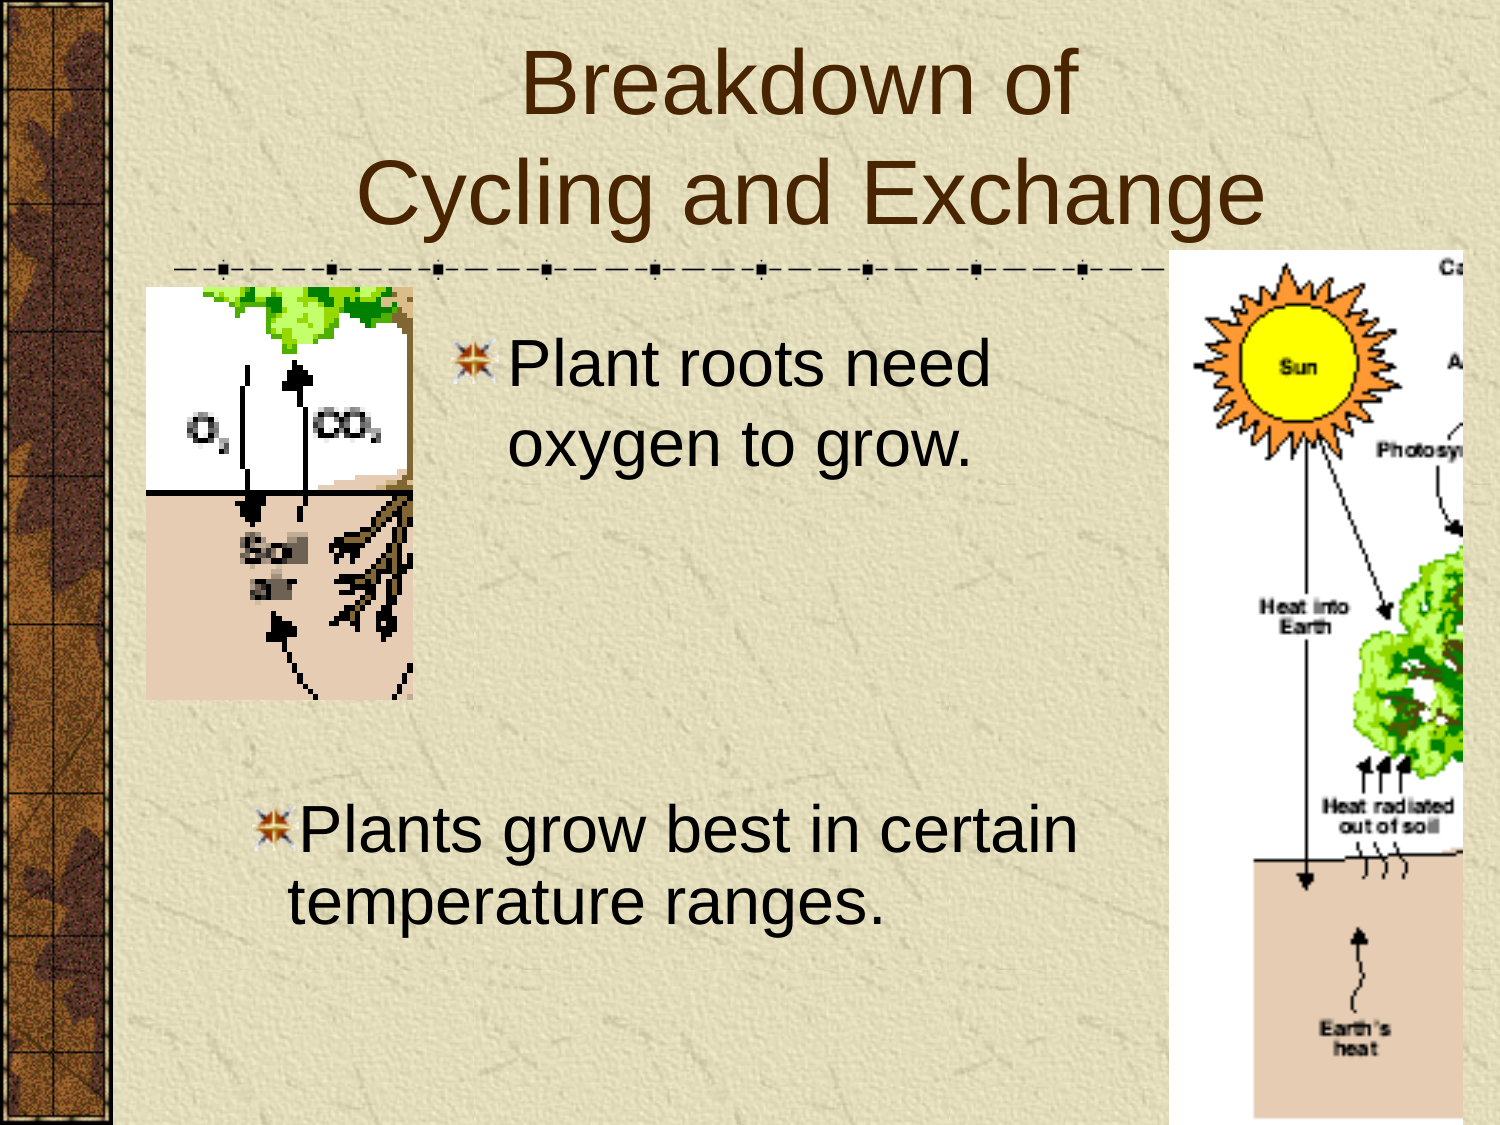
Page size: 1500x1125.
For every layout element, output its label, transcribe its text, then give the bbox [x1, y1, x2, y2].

list Plant roots need oxygen to grow. [436, 312, 1126, 576]
title Breakdown of Cycling and Exchange [174, 62, 1451, 251]
picture [0, 0, 1500, 1125]
text_box Plants grow best in certain temperature ranges. [237, 788, 1163, 947]
